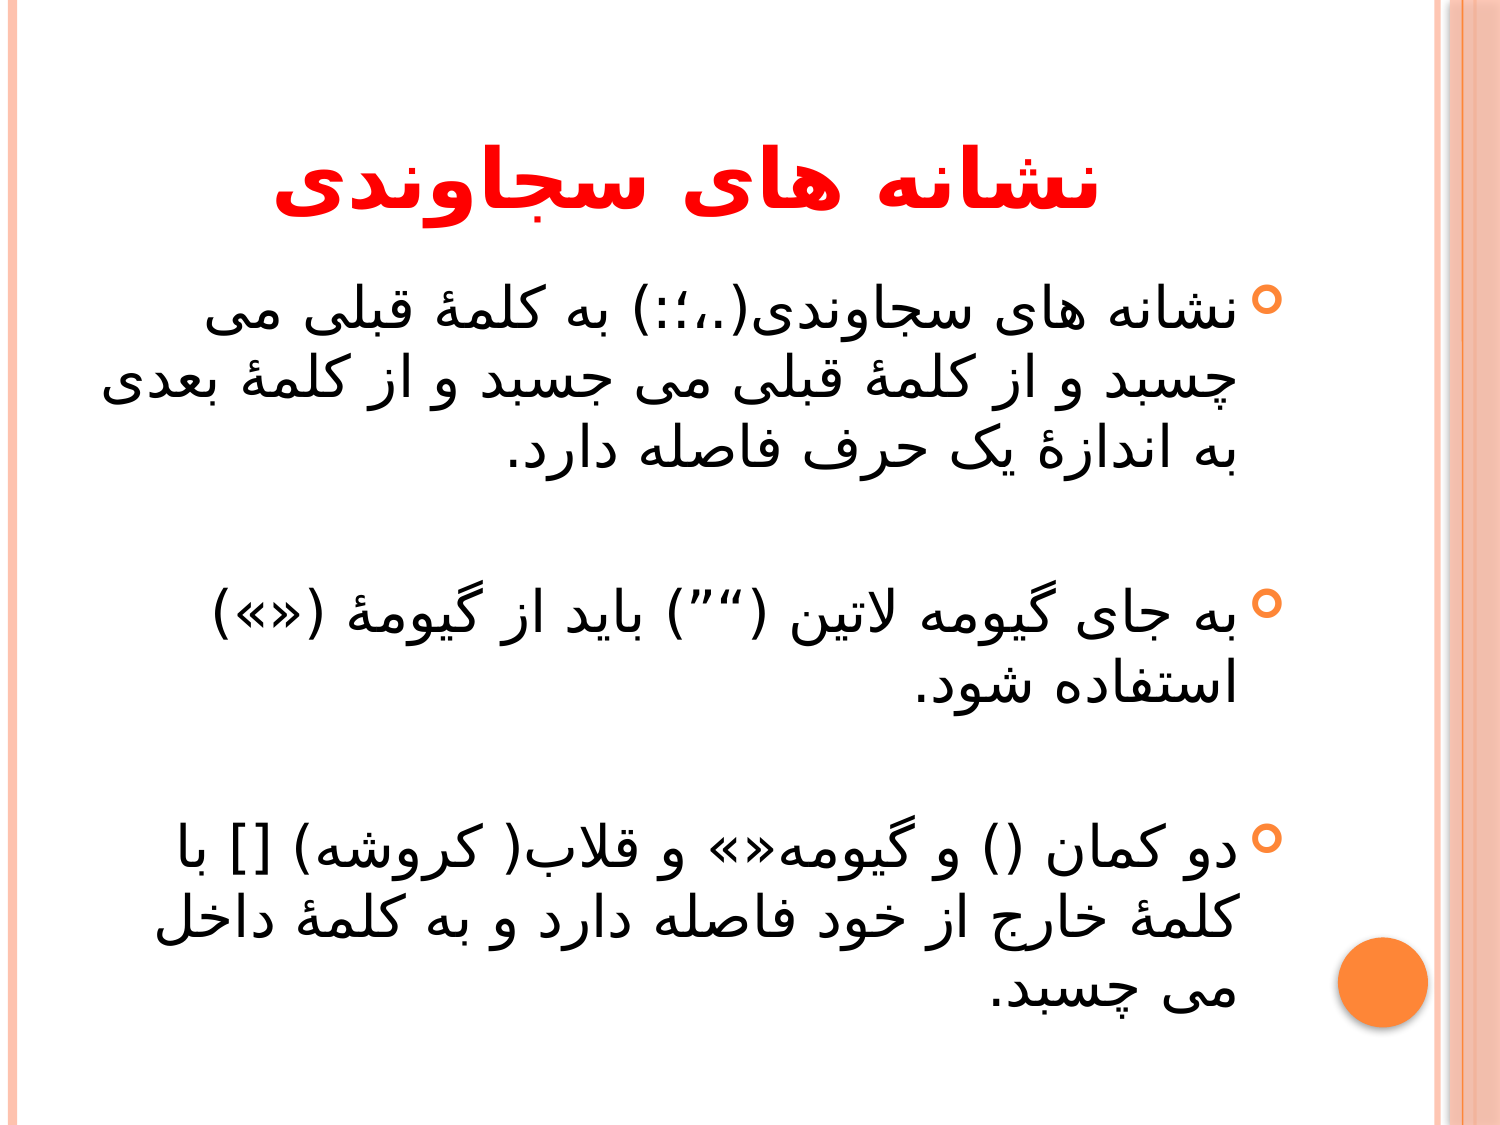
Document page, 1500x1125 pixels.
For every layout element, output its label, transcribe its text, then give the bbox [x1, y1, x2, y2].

title نشانه های سجاوندی [75, 45, 1300, 233]
list نشانه های سجاوندی(.،؛:) به کلمۀ قبلی می چسبد و از کلمۀ قبلی می جسبد و از کلمۀ بعدی به اندازۀ یک حرف فاصله دارد. به جای گیومه لاتین (“”) باید از گیومۀ («») استفاده شود. دو کمان () و گیومه«» و قلاب( کروشه) [] با کلمۀ خارج از خود فاصله دارد و به کلمۀ داخل می چسبد. [75, 262, 1300, 1062]
